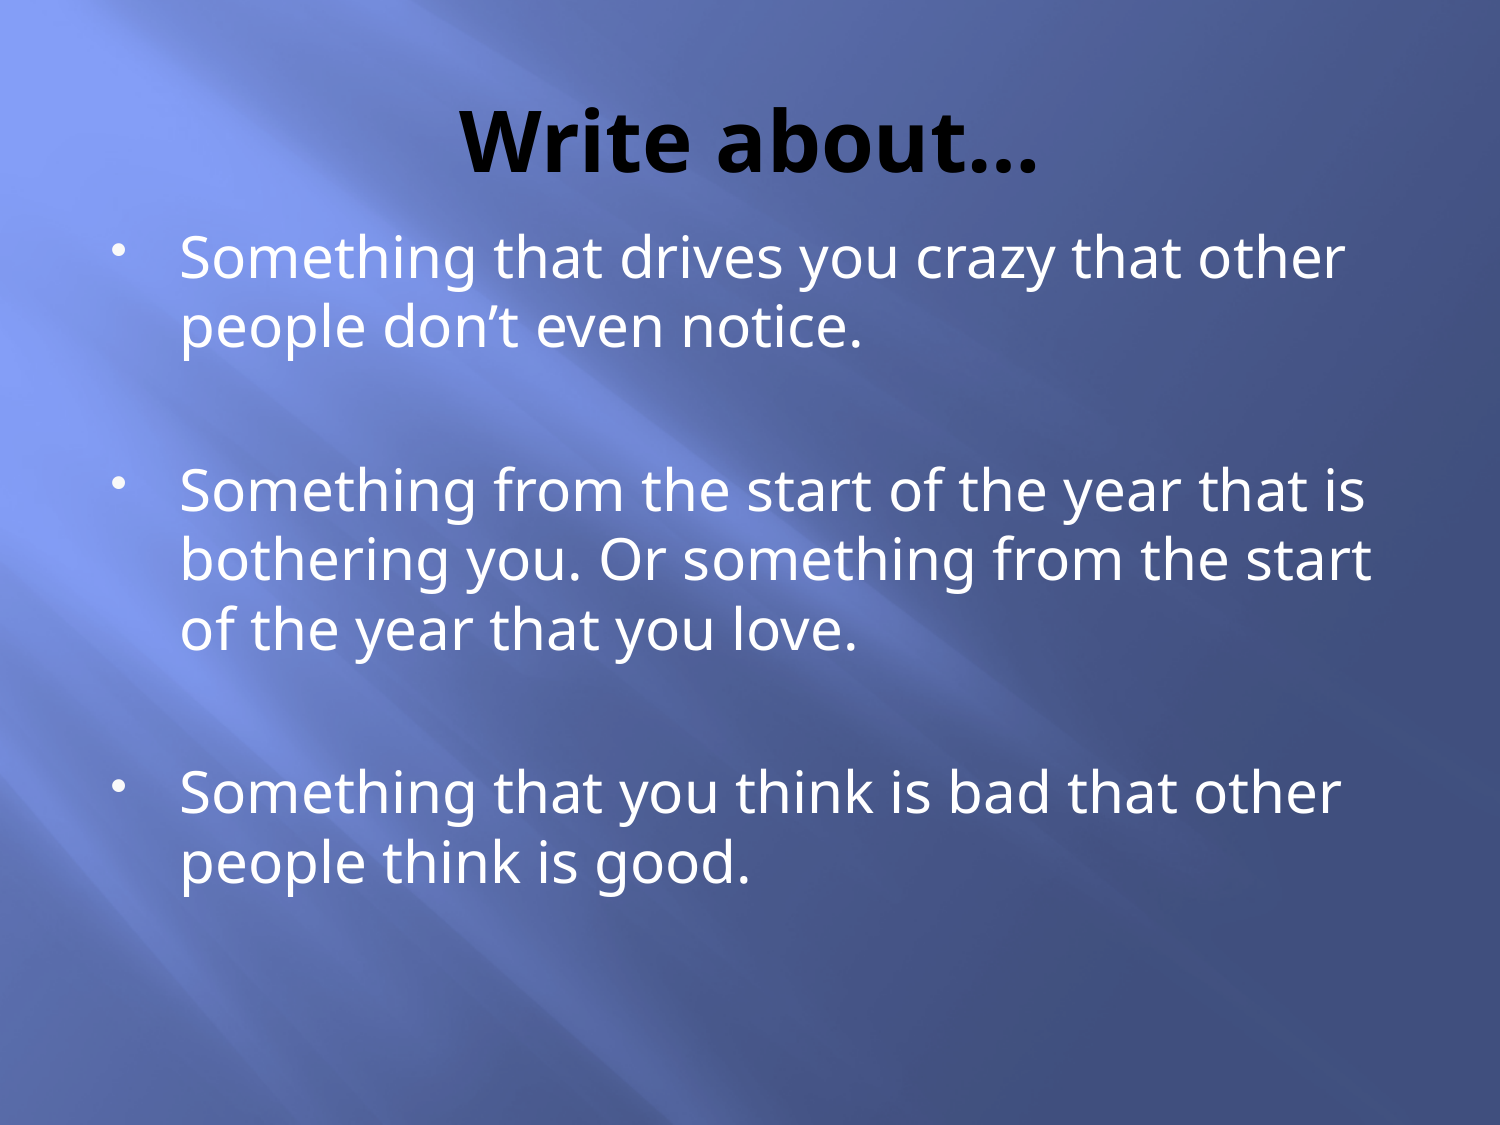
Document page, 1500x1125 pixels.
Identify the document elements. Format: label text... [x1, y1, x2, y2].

title Write about… [75, 45, 1425, 212]
list Something that drives you crazy that other people don’t even notice. Something from the start of the year that is bothering you. Or something from the start of the year that you love. Something that you think is bad that other people think is good. [75, 212, 1425, 1005]
